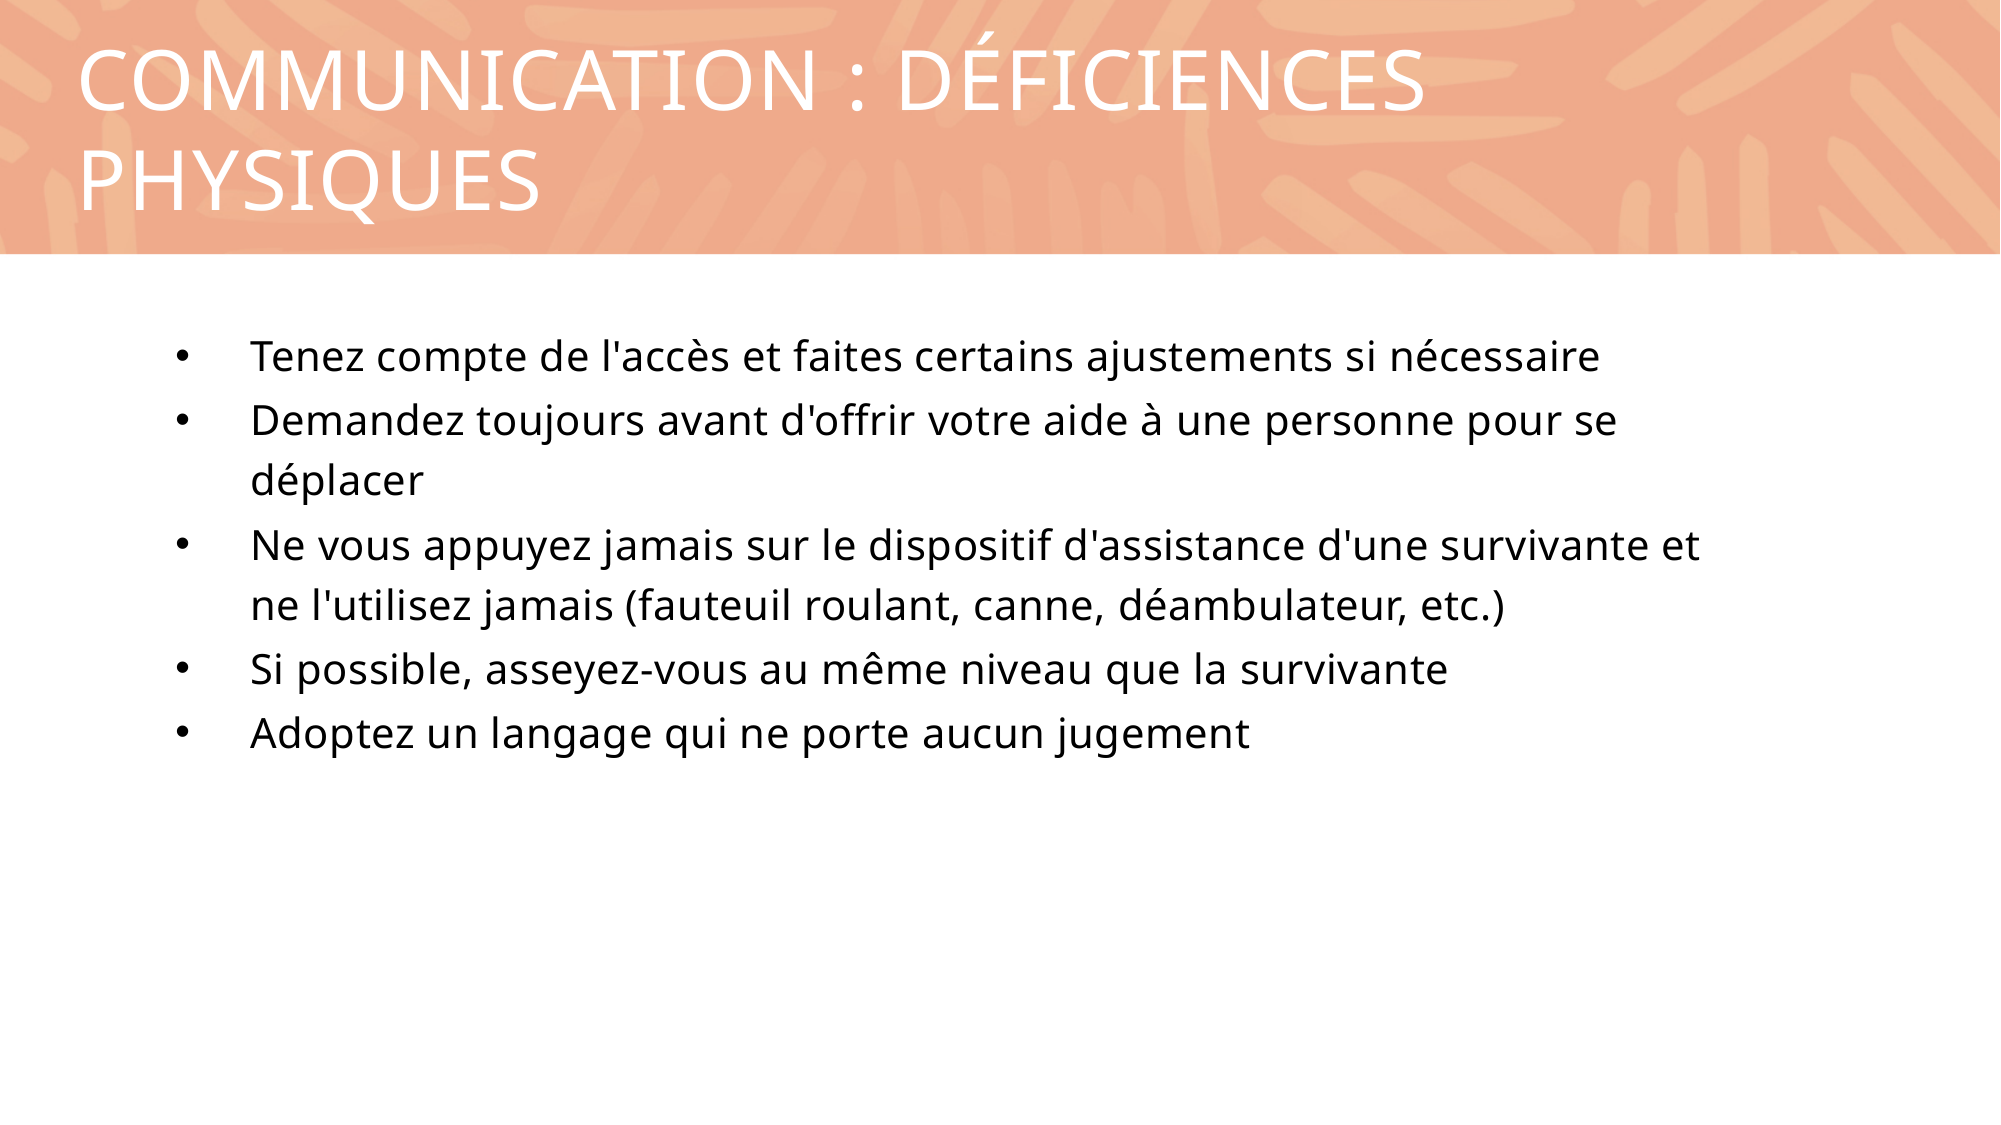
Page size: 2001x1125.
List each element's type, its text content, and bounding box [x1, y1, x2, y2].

picture [0, 0, 2000, 1125]
text_box Tenez compte de l'accès et faites certains ajustements si nécessaire Demandez toujours avant d'offrir votre aide à une personne pour se déplacer Ne vous appuyez jamais sur le dispositif d'assistance d'une survivante et ne l'utilisez jamais (fauteuil roulant, canne, déambulateur, etc.) Si possible, asseyez-vous au même niveau que la survivante Adoptez un langage qui ne porte aucun jugement [167, 312, 1763, 807]
text_box Communication : Déficiences physiques [61, 33, 1938, 220]
